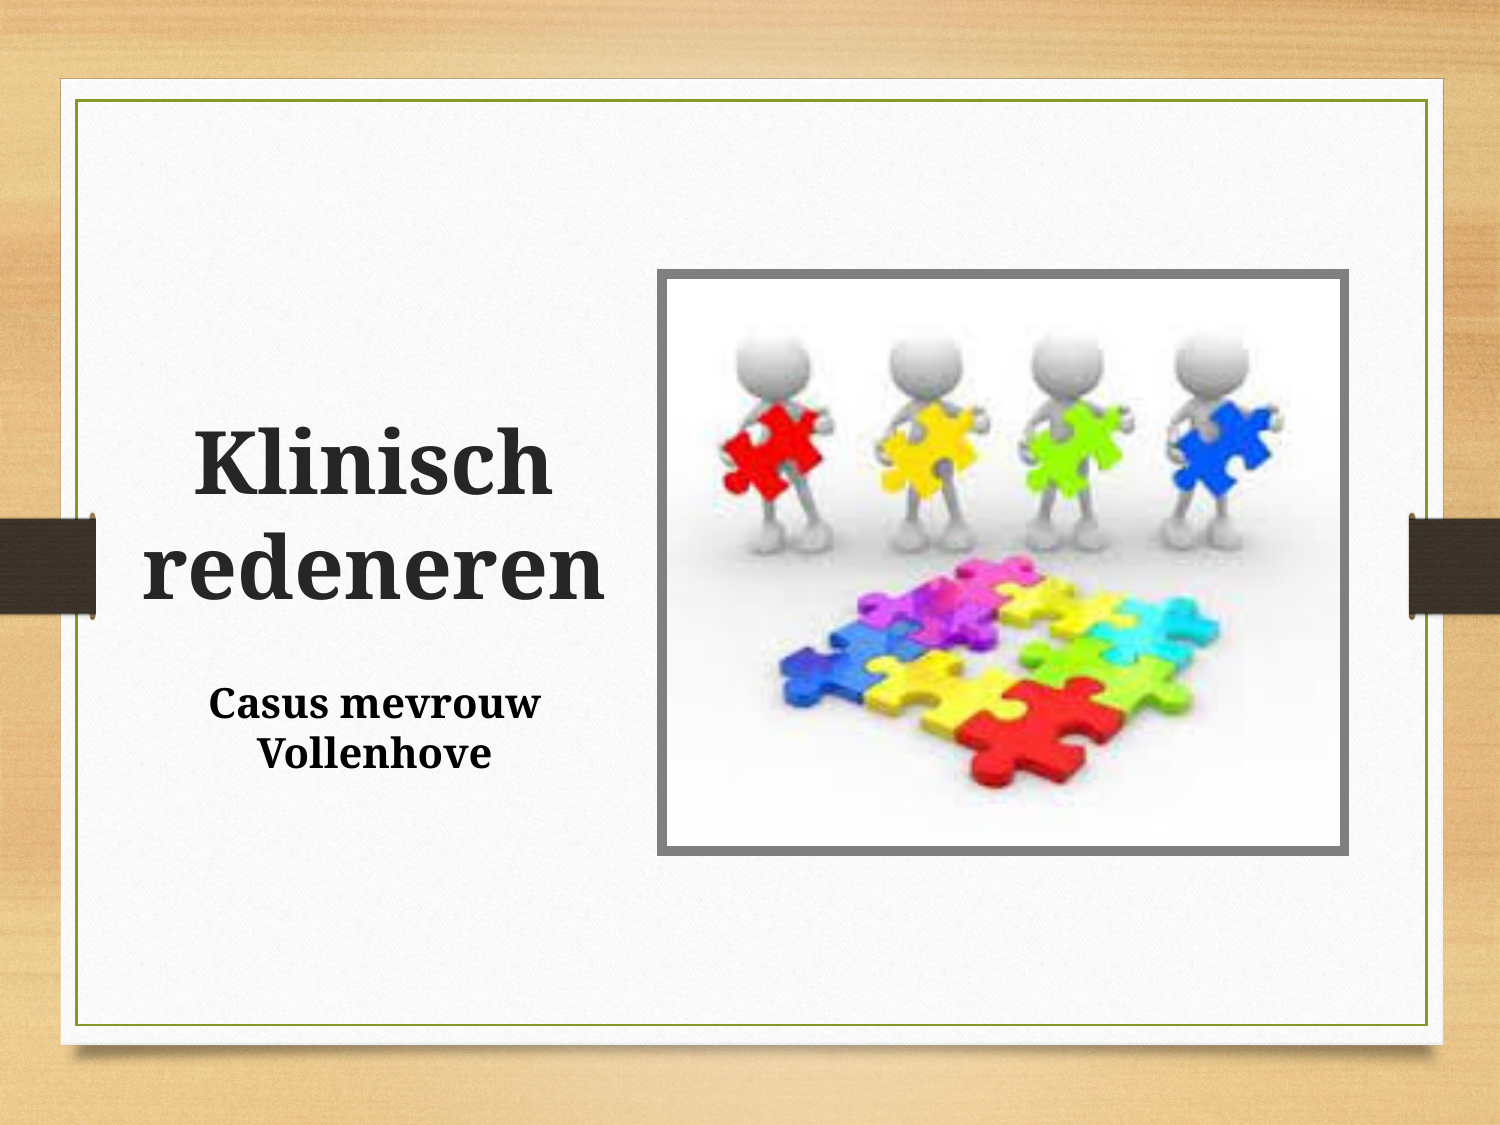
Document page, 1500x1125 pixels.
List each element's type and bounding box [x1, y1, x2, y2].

text_box [0, 0, 1500, 1125]
picture [666, 278, 1340, 847]
